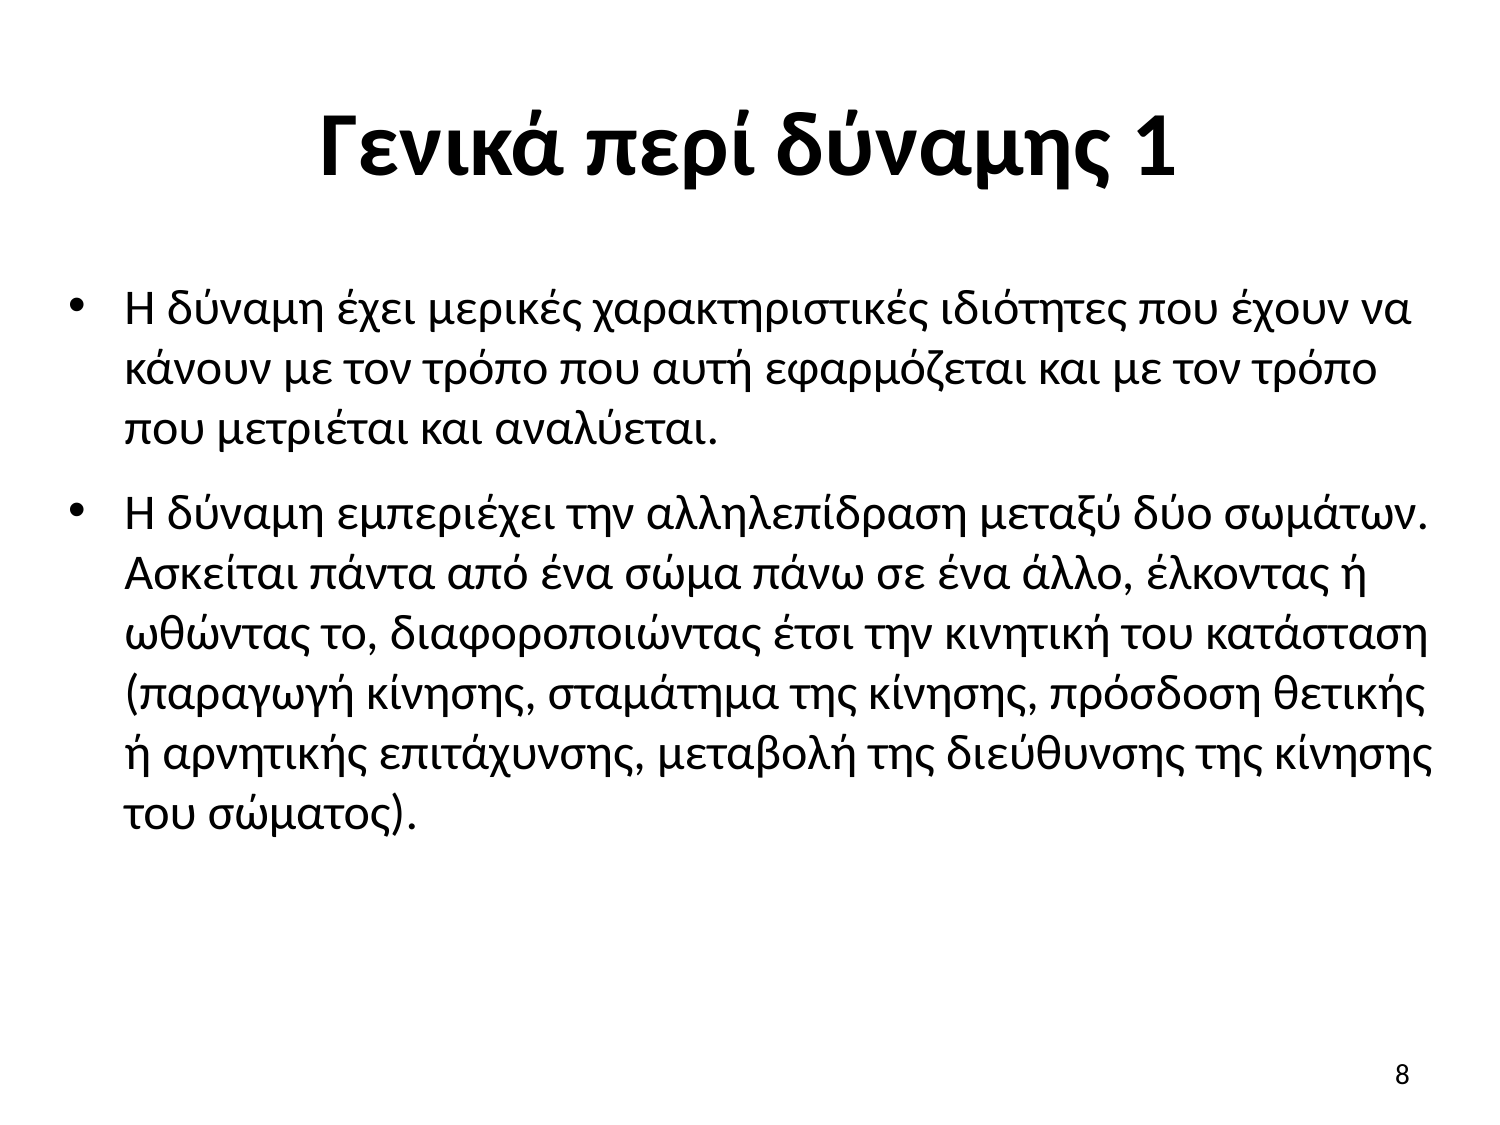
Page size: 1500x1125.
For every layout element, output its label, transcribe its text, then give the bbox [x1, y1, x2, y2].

title Γενικά περί δύναμης 1 [75, 45, 1425, 233]
list Η δύναμη έχει μερικές χαρακτηριστικές ιδιότητες που έχουν να κάνουν με τον τρόπο που αυτή εφαρμόζεται και με τον τρόπο που μετριέται και αναλύεται. Η δύναμη εμπεριέχει την αλληλεπίδραση μεταξύ δύο σωμάτων. Ασκείται πάντα από ένα σώμα πάνω σε ένα άλλο, έλκοντας ή ωθώντας το, διαφοροποιώντας έτσι την κινητική του κατάσταση (παραγωγή κίνησης, σταμάτημα της κίνησης, πρόσδοση θετικής ή αρνητικής επιτάχυνσης, μεταβολή της διεύθυνσης της κίνησης του σώματος). [53, 267, 1459, 1083]
slide_number 8 [1074, 1042, 1425, 1103]
